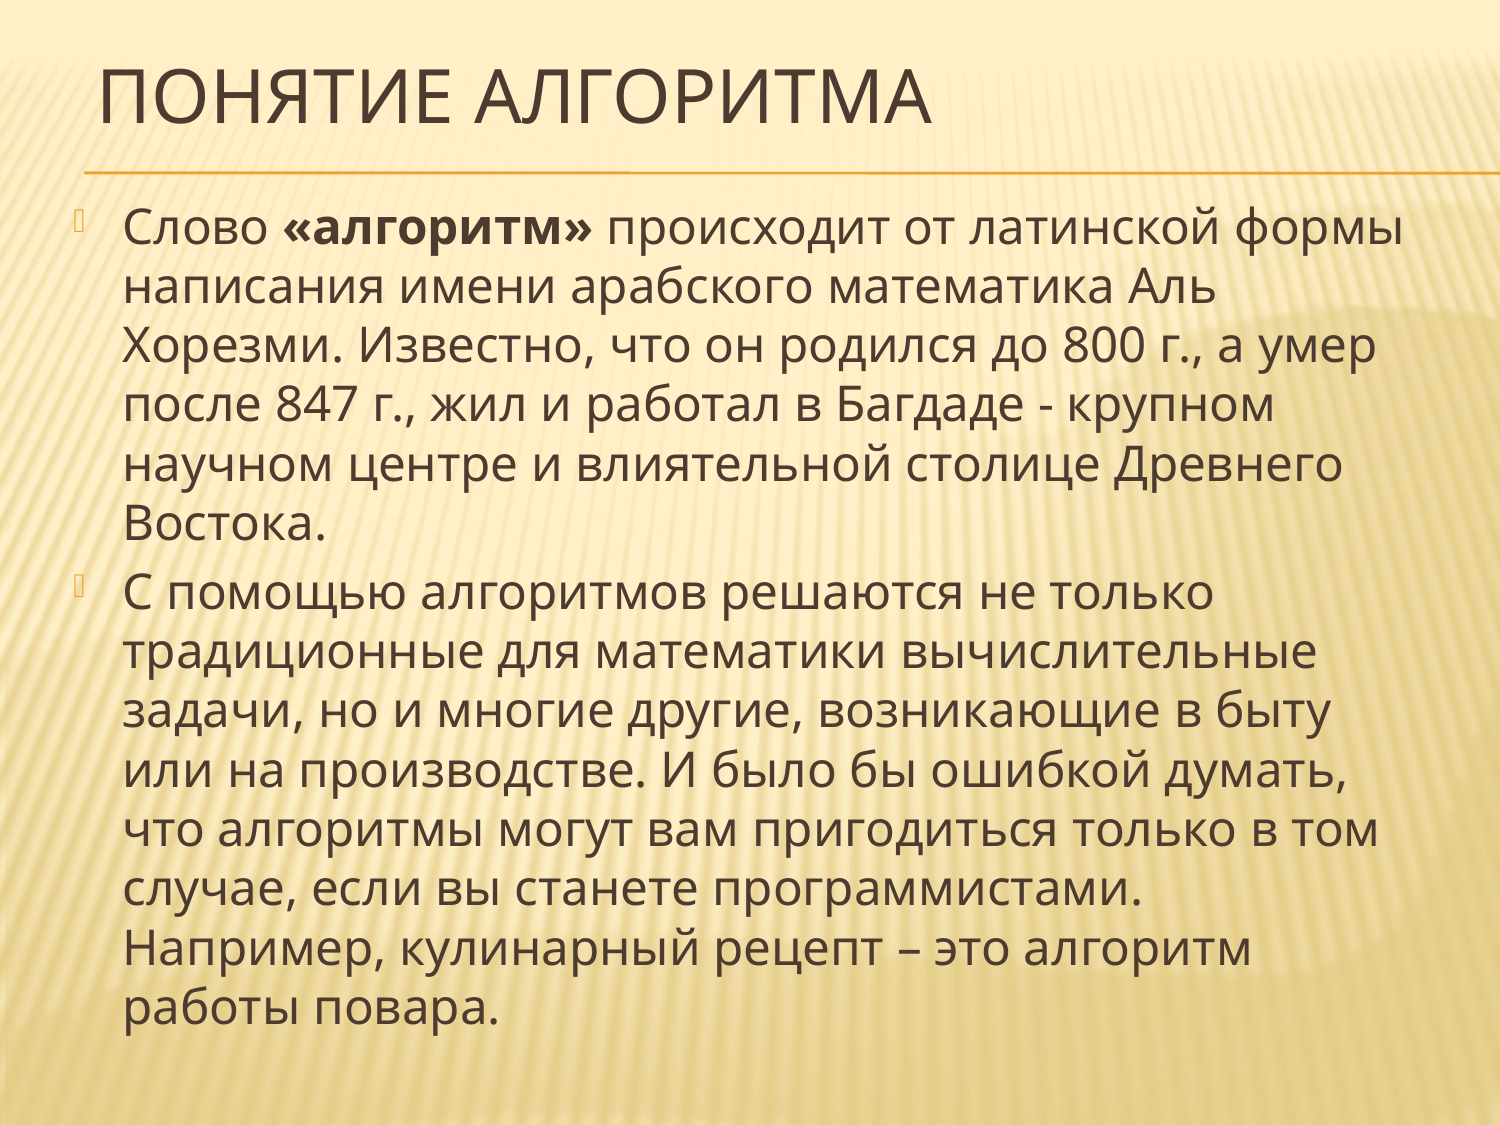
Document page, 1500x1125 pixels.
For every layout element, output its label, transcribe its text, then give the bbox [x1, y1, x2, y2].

list Слово «алгоритм» происходит от латинской формы написания имени арабского математика Аль Хорезми. Известно, что он родился до 800 г., а умер после 847 г., жил и работал в Багдаде - крупном научном центре и влиятельной столице Древнего Востока. С помощью алгоритмов решаются не только традиционные для математики вычислительные задачи, но и многие другие, возникающие в быту или на производстве. И было бы ошибкой думать, что алгоритмы могут вам пригодиться только в том случае, если вы станете программистами. Например, кулинарный рецепт – это алгоритм работы повара. [58, 187, 1430, 1055]
title Понятие алгоритма [82, 0, 1432, 188]
